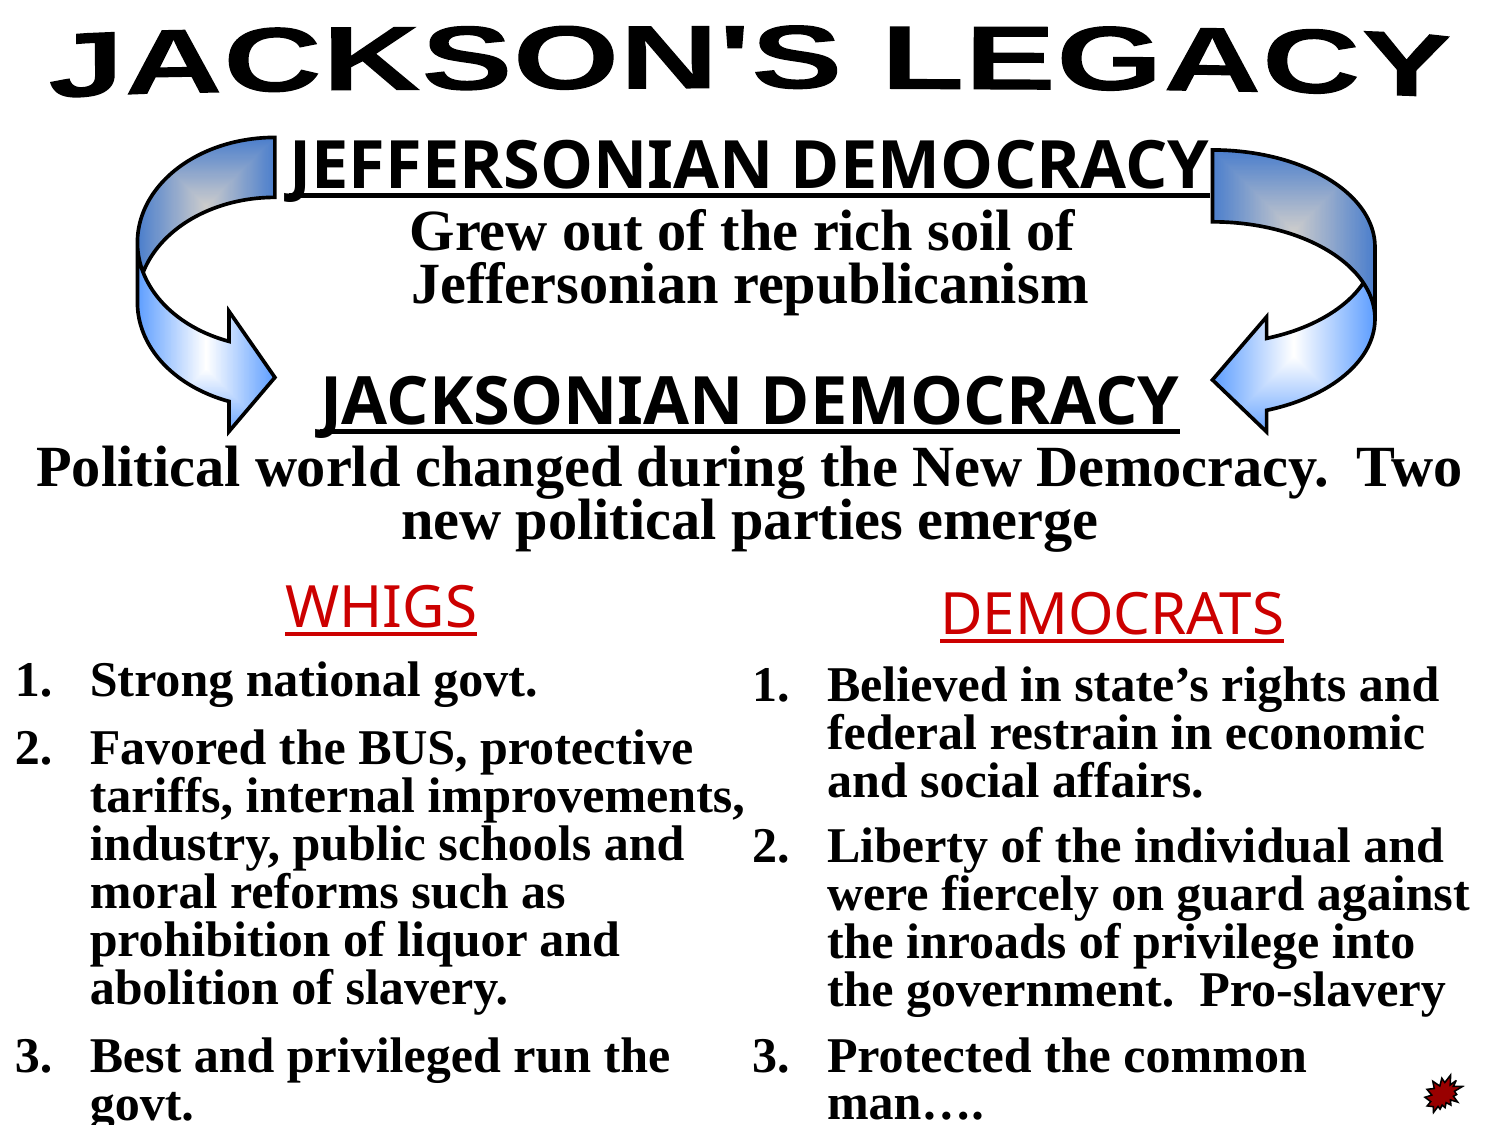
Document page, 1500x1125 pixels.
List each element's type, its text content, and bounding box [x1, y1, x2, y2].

text_box [1425, 1074, 1463, 1113]
text_box DEMOCRATS Believed in state’s rights and federal restrain in economic and social affairs. Liberty of the individual and were fiercely on guard against the inroads of privilege into the government. Pro-slavery Protected the common man…. [737, 582, 1488, 1125]
text_box [1212, 149, 1375, 432]
text_box [137, 137, 275, 432]
text_box JEFFERSONIAN DEMOCRACY Grew out of the rich soil of Jeffersonian republicanism JACKSONIAN DEMOCRACY Political world changed during the New Democracy. Two new political parties emerge [0, 132, 1500, 619]
text_box WHIGS Strong national govt. Favored the BUS, protective tariffs, internal improvements, industry, public schools and moral reforms such as prohibition of liquor and abolition of slavery. Best and privileged run the govt. [0, 575, 763, 1125]
